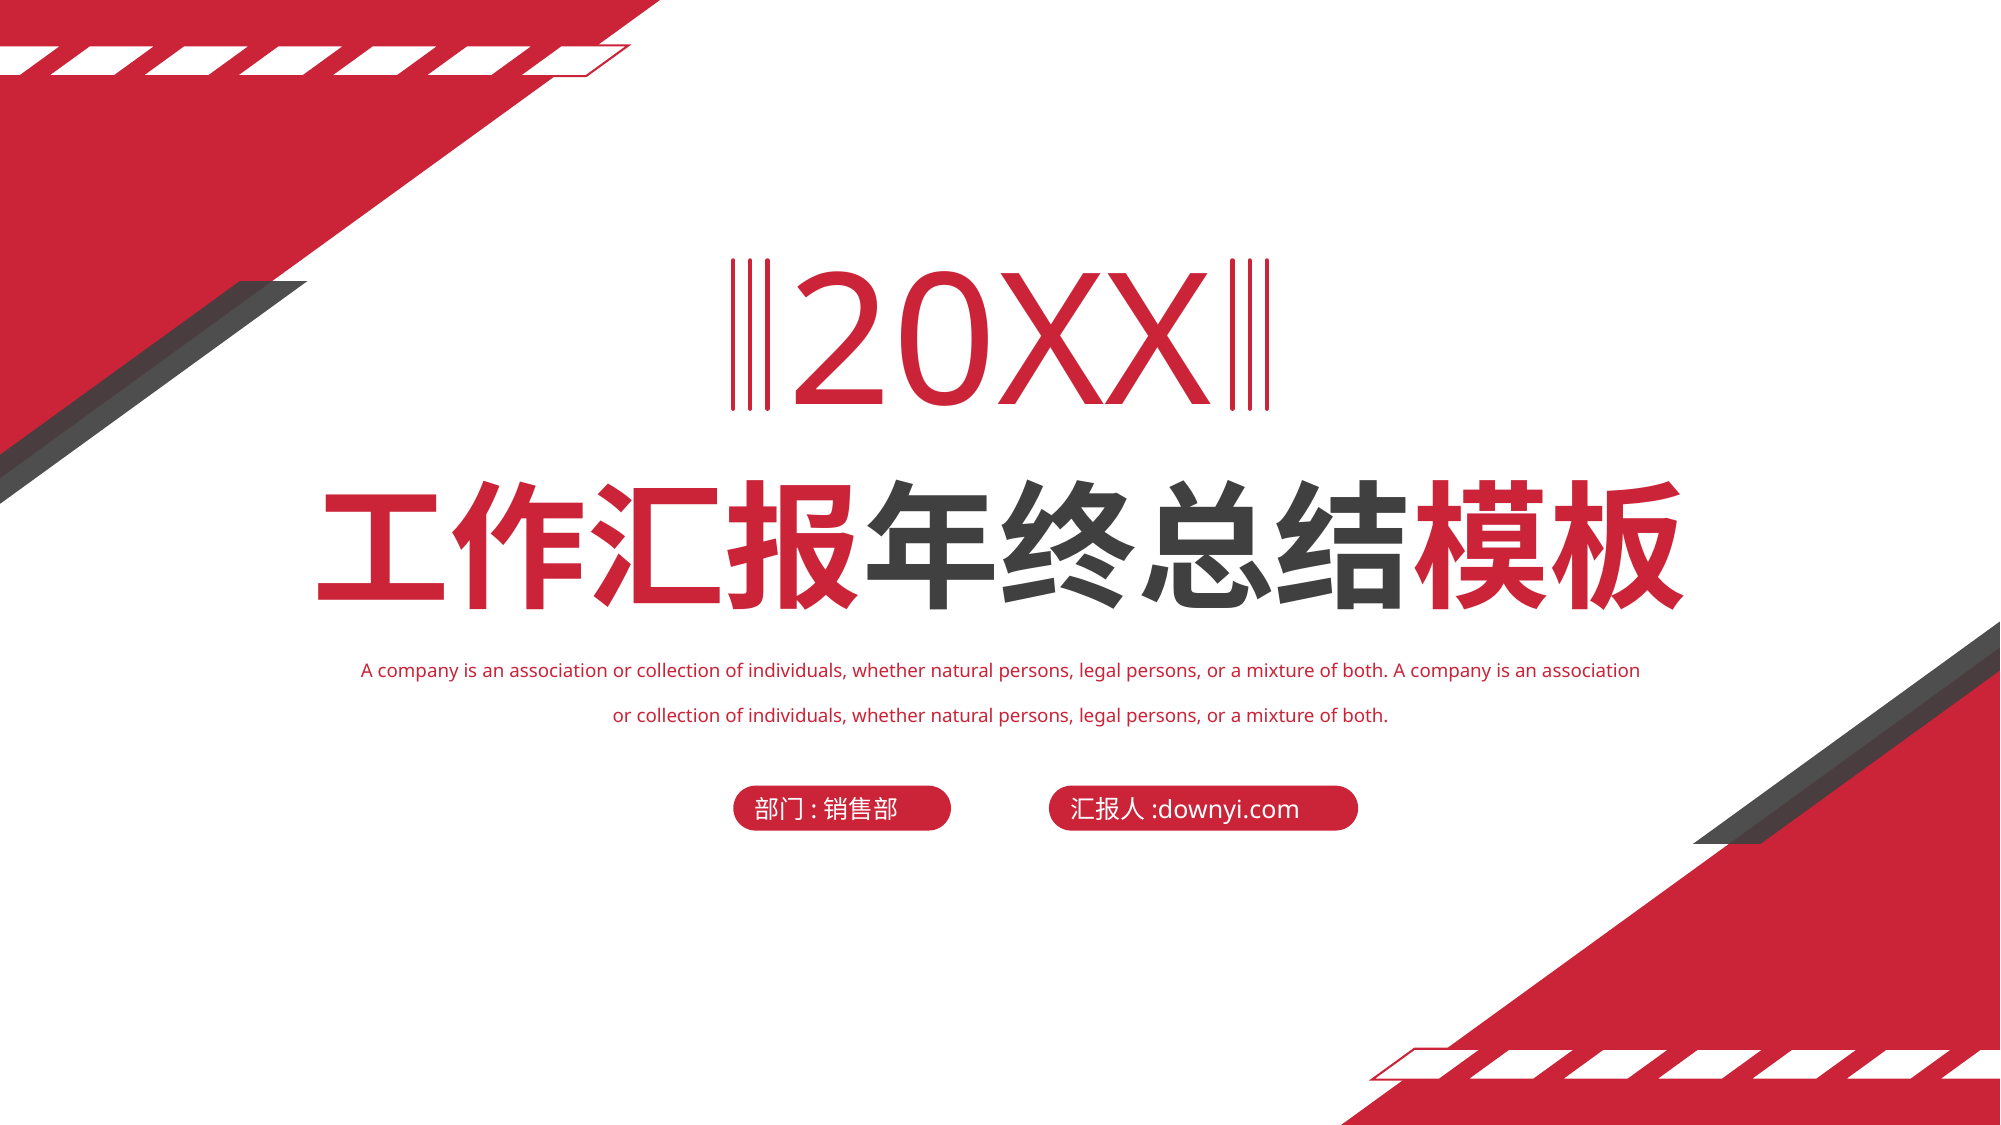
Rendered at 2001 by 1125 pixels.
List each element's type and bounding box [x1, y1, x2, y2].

text_box [1341, 621, 2000, 1125]
text_box [0, 0, 660, 504]
text_box [280, 213, 1720, 831]
